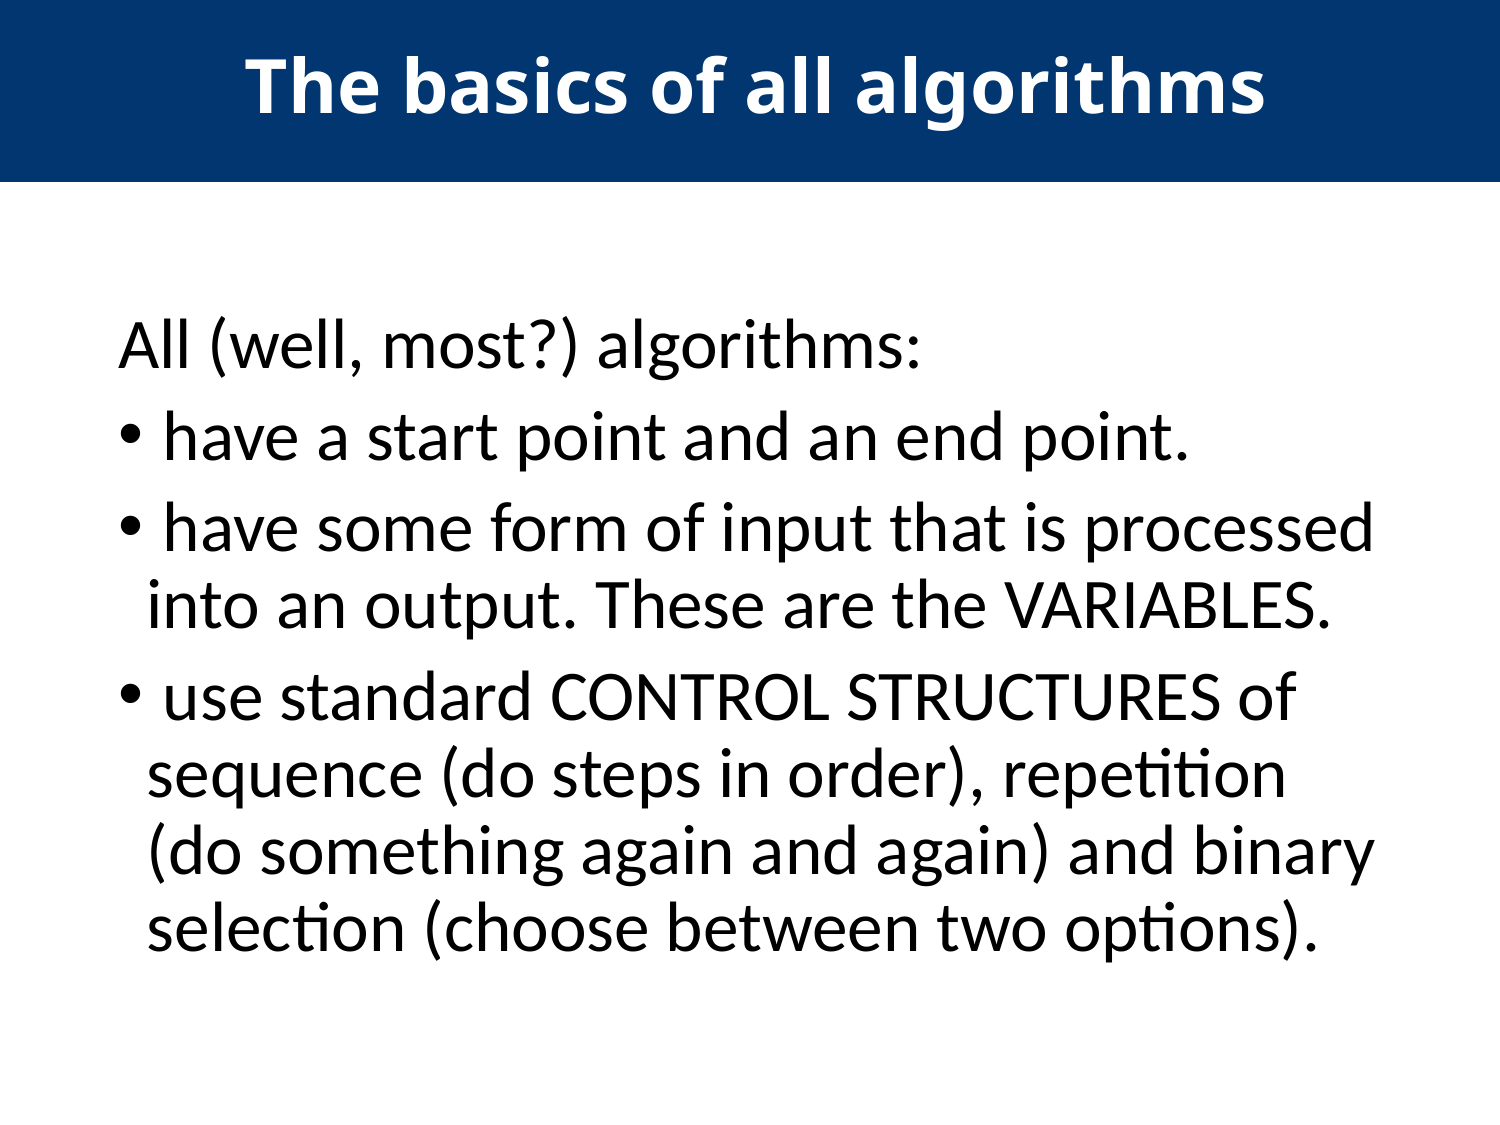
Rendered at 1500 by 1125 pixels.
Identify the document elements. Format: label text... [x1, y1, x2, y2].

list All (well, most?) algorithms: have a start point and an end point. have some form of input that is processed into an output. These are the VARIABLES. use standard CONTROL STRUCTURES of sequence (do steps in order), repetition (do something again and again) and binary selection (choose between two options). [103, 299, 1397, 1014]
text_box The basics of all algorithms [29, 30, 1483, 136]
text_box [0, 0, 1500, 182]
